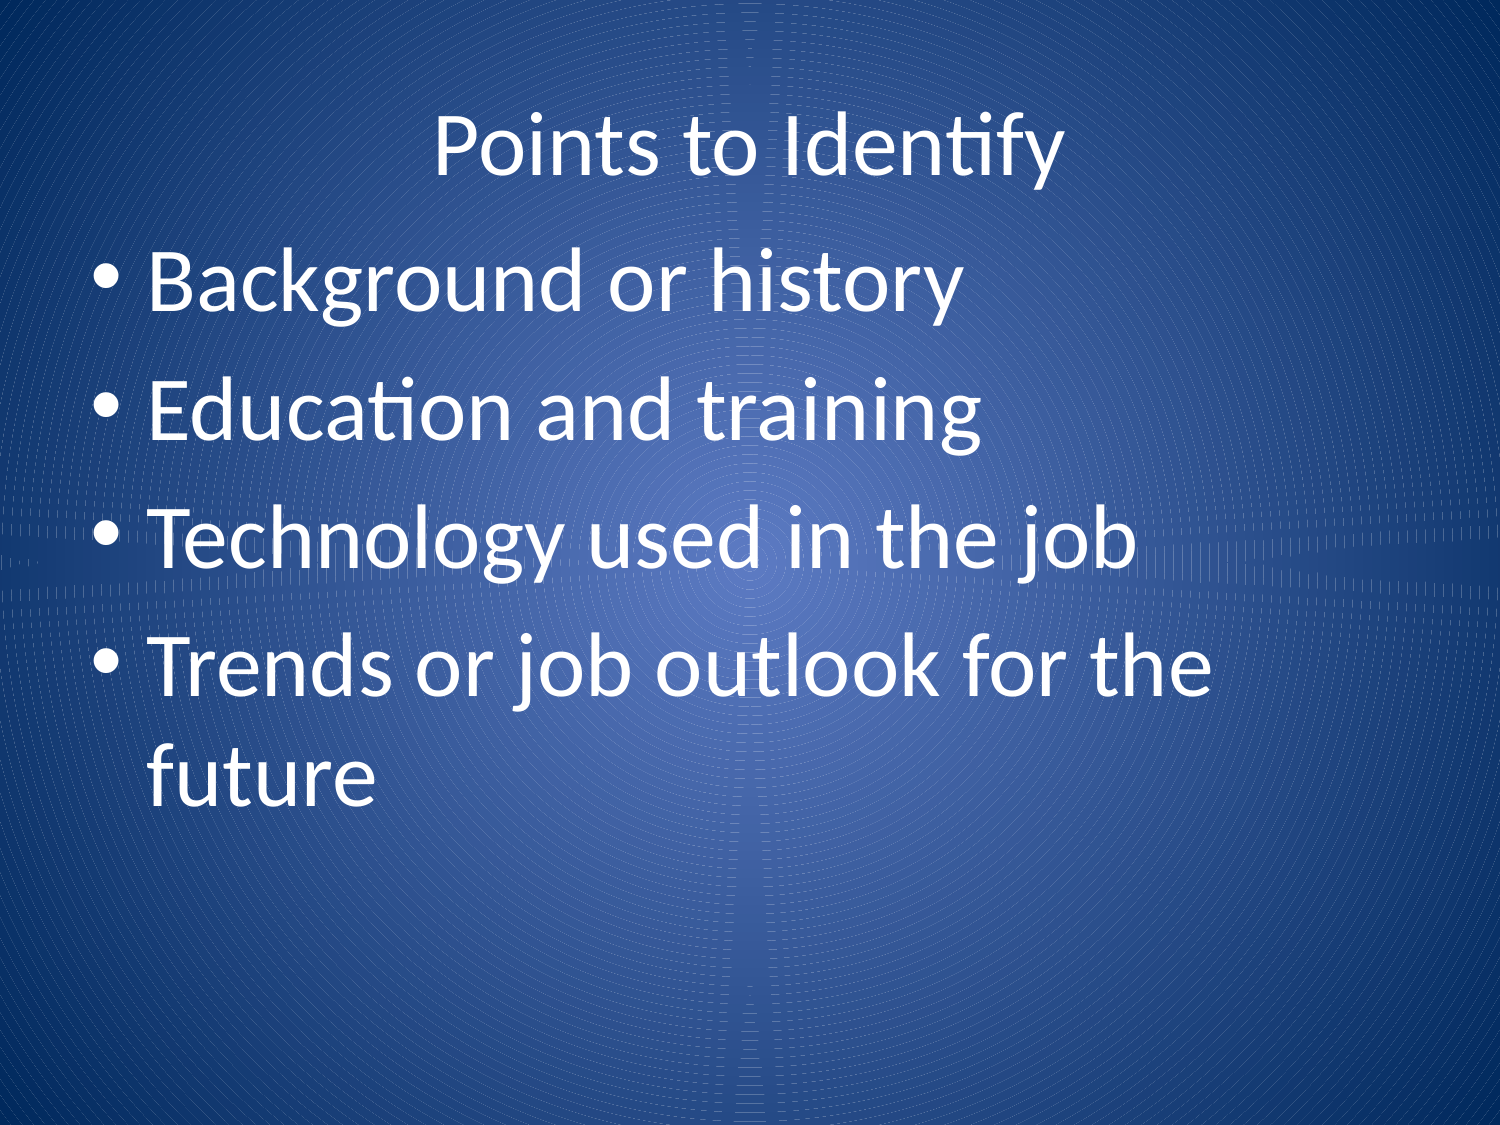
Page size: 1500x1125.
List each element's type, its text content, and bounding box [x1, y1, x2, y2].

title Points to Identify [75, 45, 1425, 212]
list Background or history Education and training Technology used in the job Trends or job outlook for the future [75, 212, 1425, 1088]
